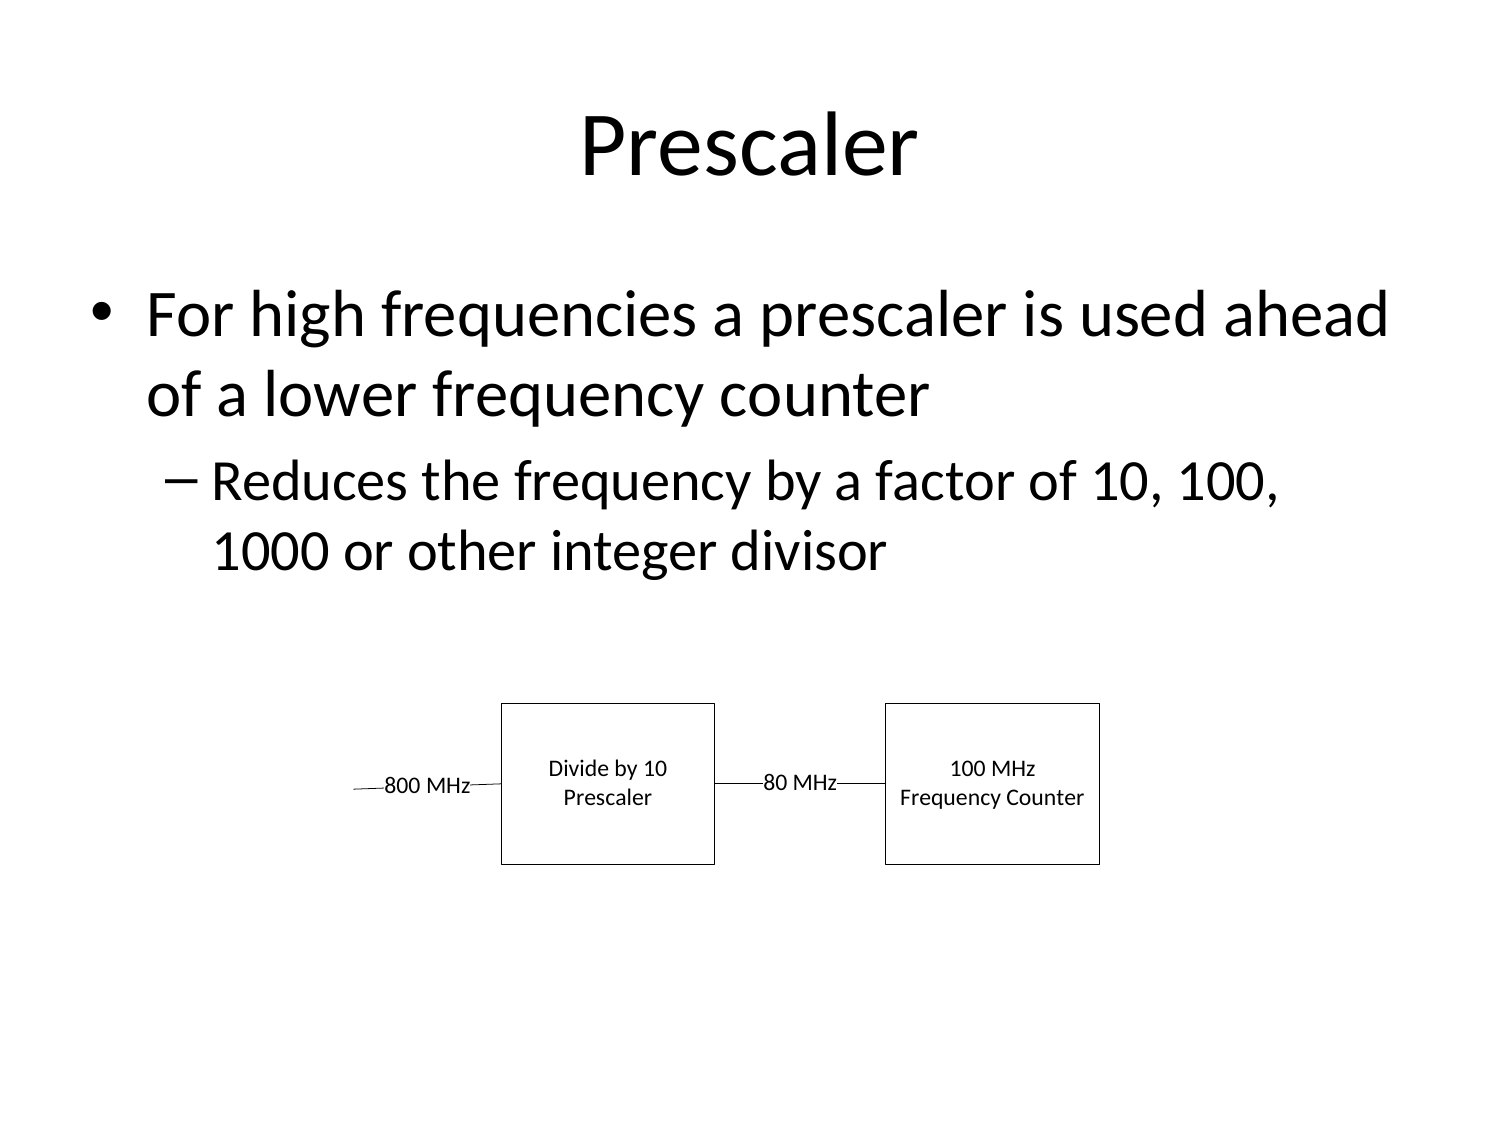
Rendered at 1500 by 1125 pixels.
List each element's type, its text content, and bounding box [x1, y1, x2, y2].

list For high frequencies a prescaler is used ahead of a lower frequency counter Reduces the frequency by a factor of 10, 100, 1000 or other integer divisor [75, 262, 1425, 1005]
title Prescaler [75, 45, 1425, 233]
picture [349, 699, 1104, 868]
